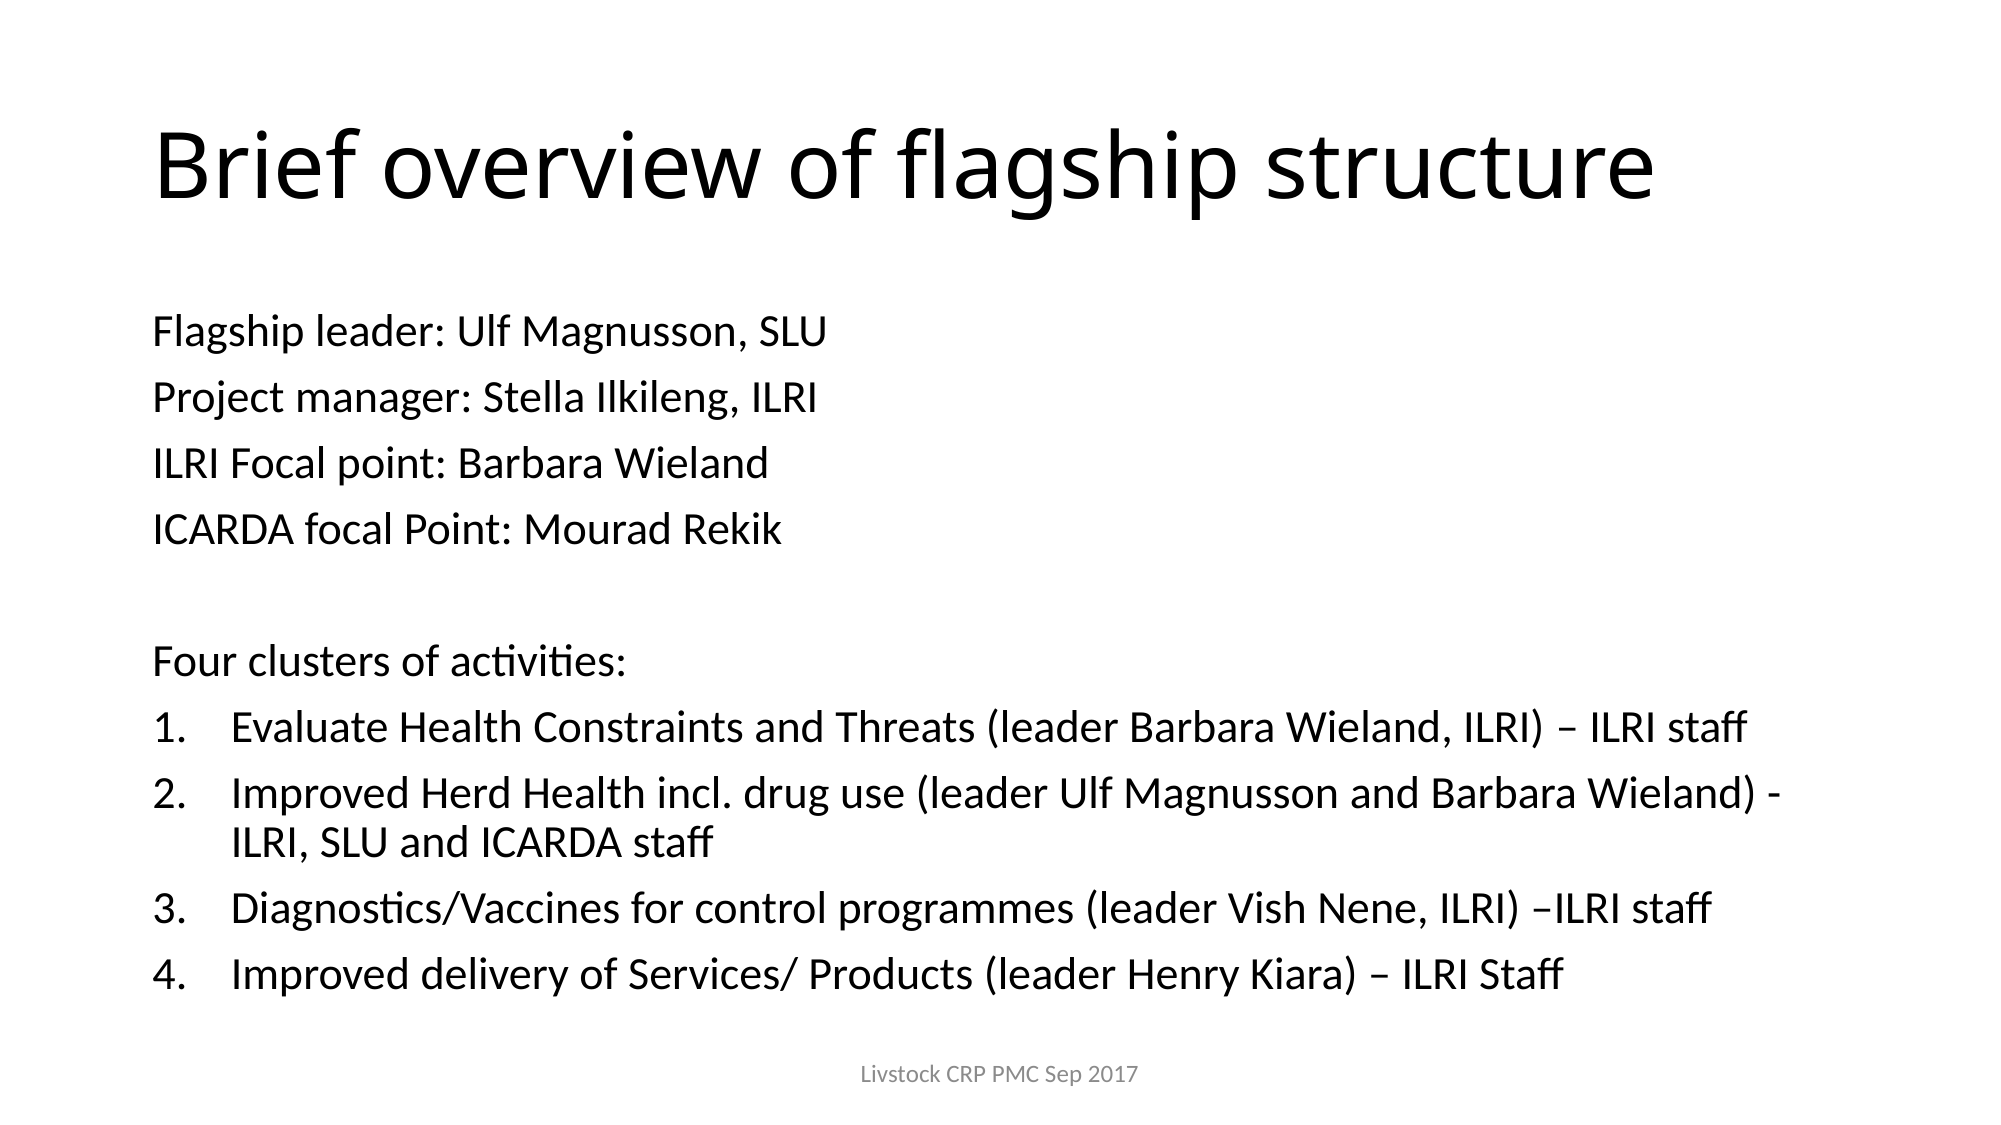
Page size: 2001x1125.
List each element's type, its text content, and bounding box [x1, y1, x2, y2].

title Brief overview of flagship structure [137, 59, 1863, 278]
list Flagship leader: Ulf Magnusson, SLU Project manager: Stella Ilkileng, ILRI ILRI Focal point: Barbara Wieland ICARDA focal Point: Mourad Rekik Four clusters of activities: Evaluate Health Constraints and Threats (leader Barbara Wieland, ILRI) – ILRI staff Improved Herd Health incl. drug use (leader Ulf Magnusson and Barbara Wieland) -ILRI, SLU and ICARDA staff Diagnostics/Vaccines for control programmes (leader Vish Nene, ILRI) –ILRI staff Improved delivery of Services/ Products (leader Henry Kiara) – ILRI Staff [137, 299, 1863, 1014]
footer Livstock CRP PMC Sep 2017 [662, 1042, 1338, 1103]
